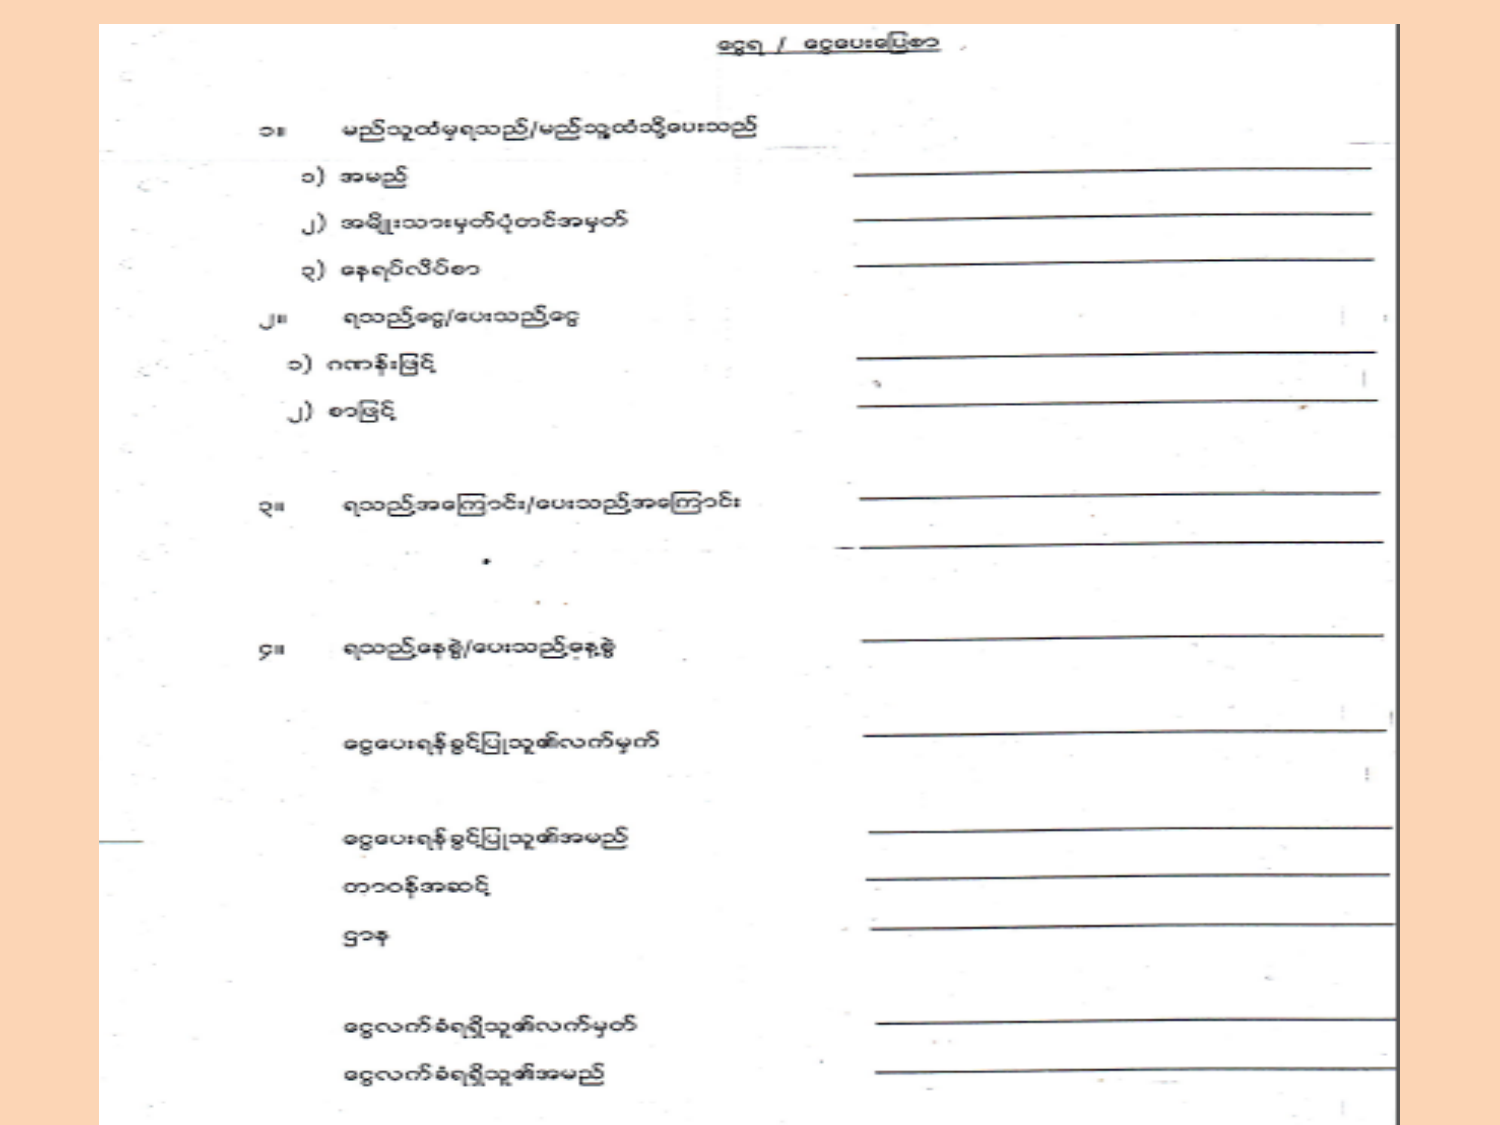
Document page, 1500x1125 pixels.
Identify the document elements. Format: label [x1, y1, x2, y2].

picture [99, 24, 1401, 1125]
